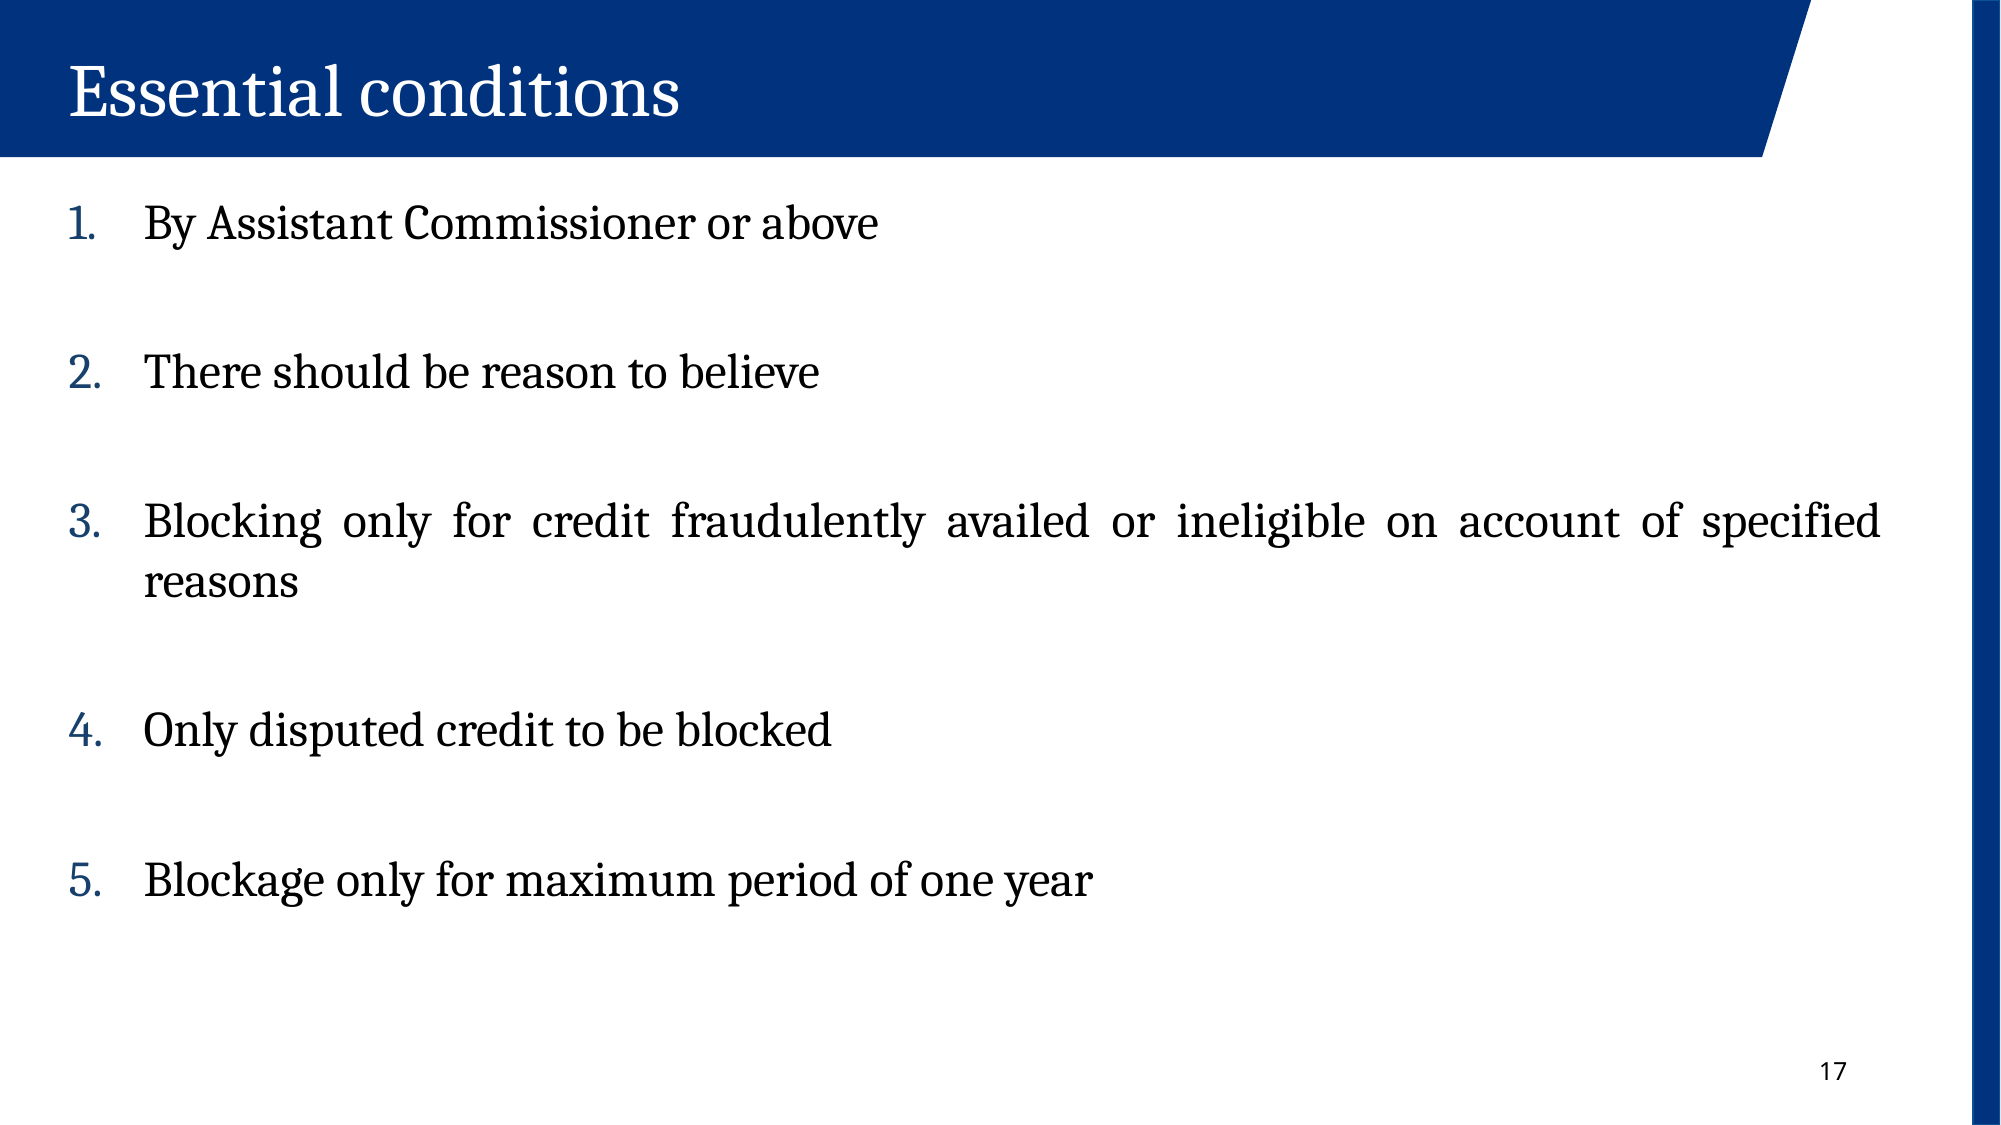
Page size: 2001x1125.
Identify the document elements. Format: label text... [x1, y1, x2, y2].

slide_number 17 [1412, 1042, 1863, 1103]
list Essential conditions [53, 24, 1433, 121]
list By Assistant Commissioner or above There should be reason to believe Blocking only for credit fraudulently availed or ineligible on account of specified reasons Only disputed credit to be blocked Blockage only for maximum period of one year [53, 181, 1898, 1043]
